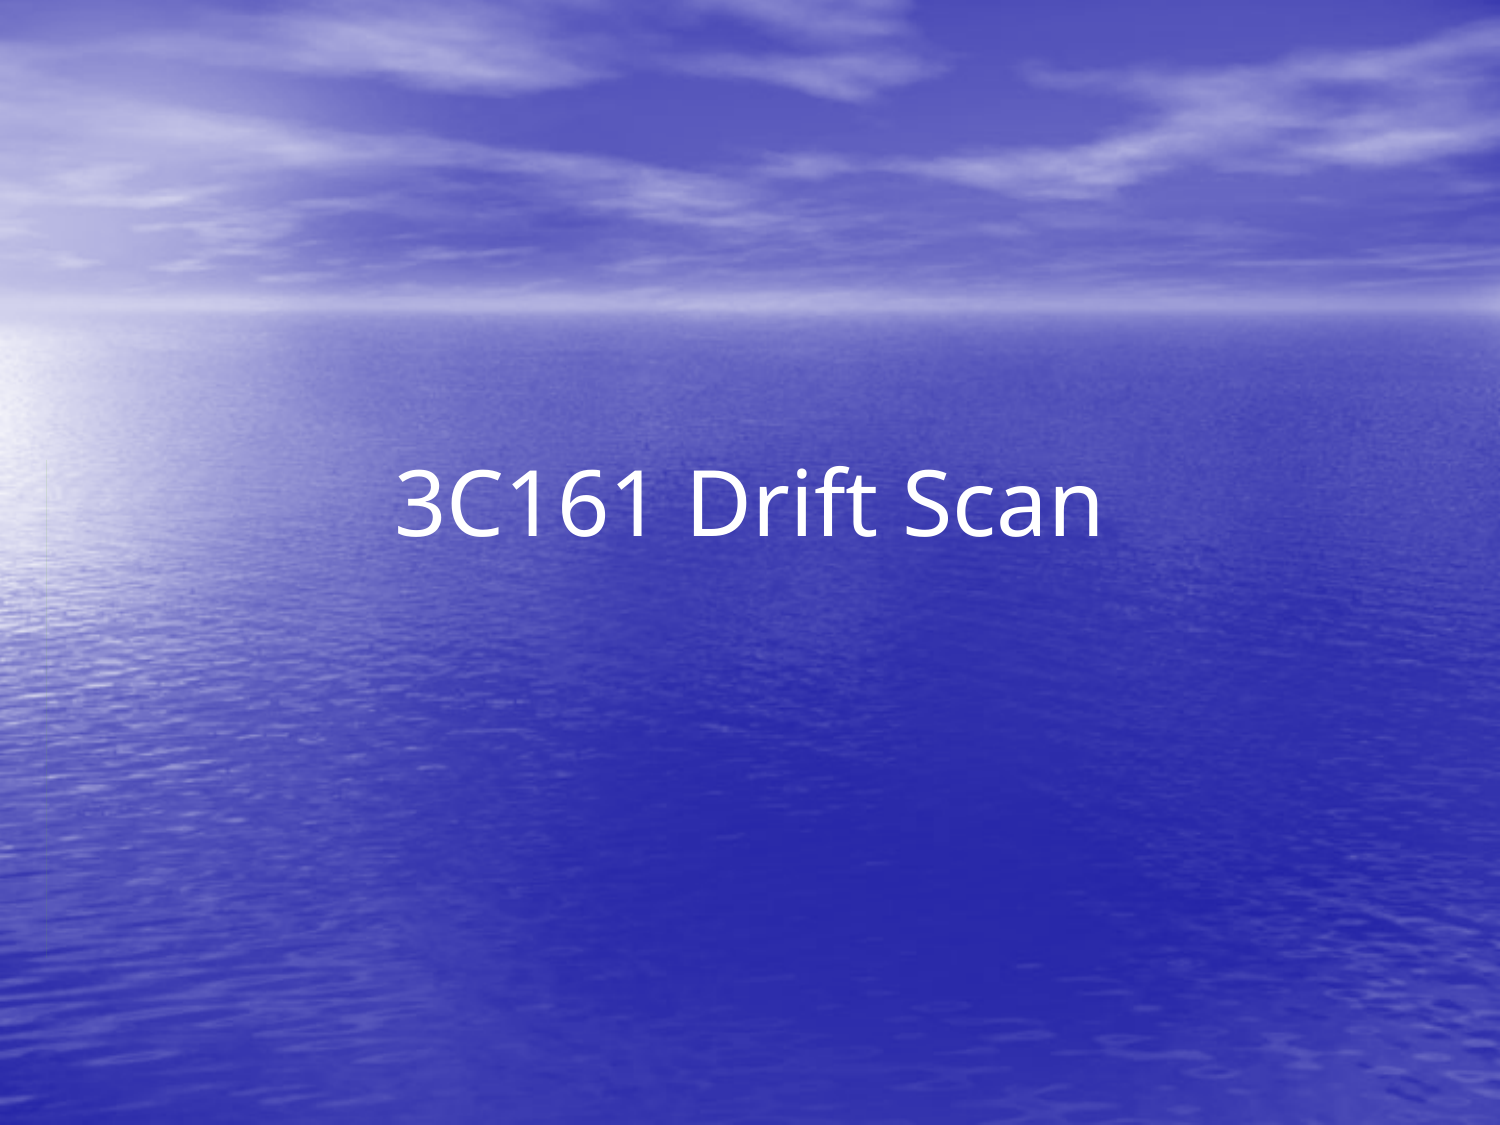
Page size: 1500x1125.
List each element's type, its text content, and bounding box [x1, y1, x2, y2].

title 3C161 Drift Scan [112, 327, 1388, 563]
